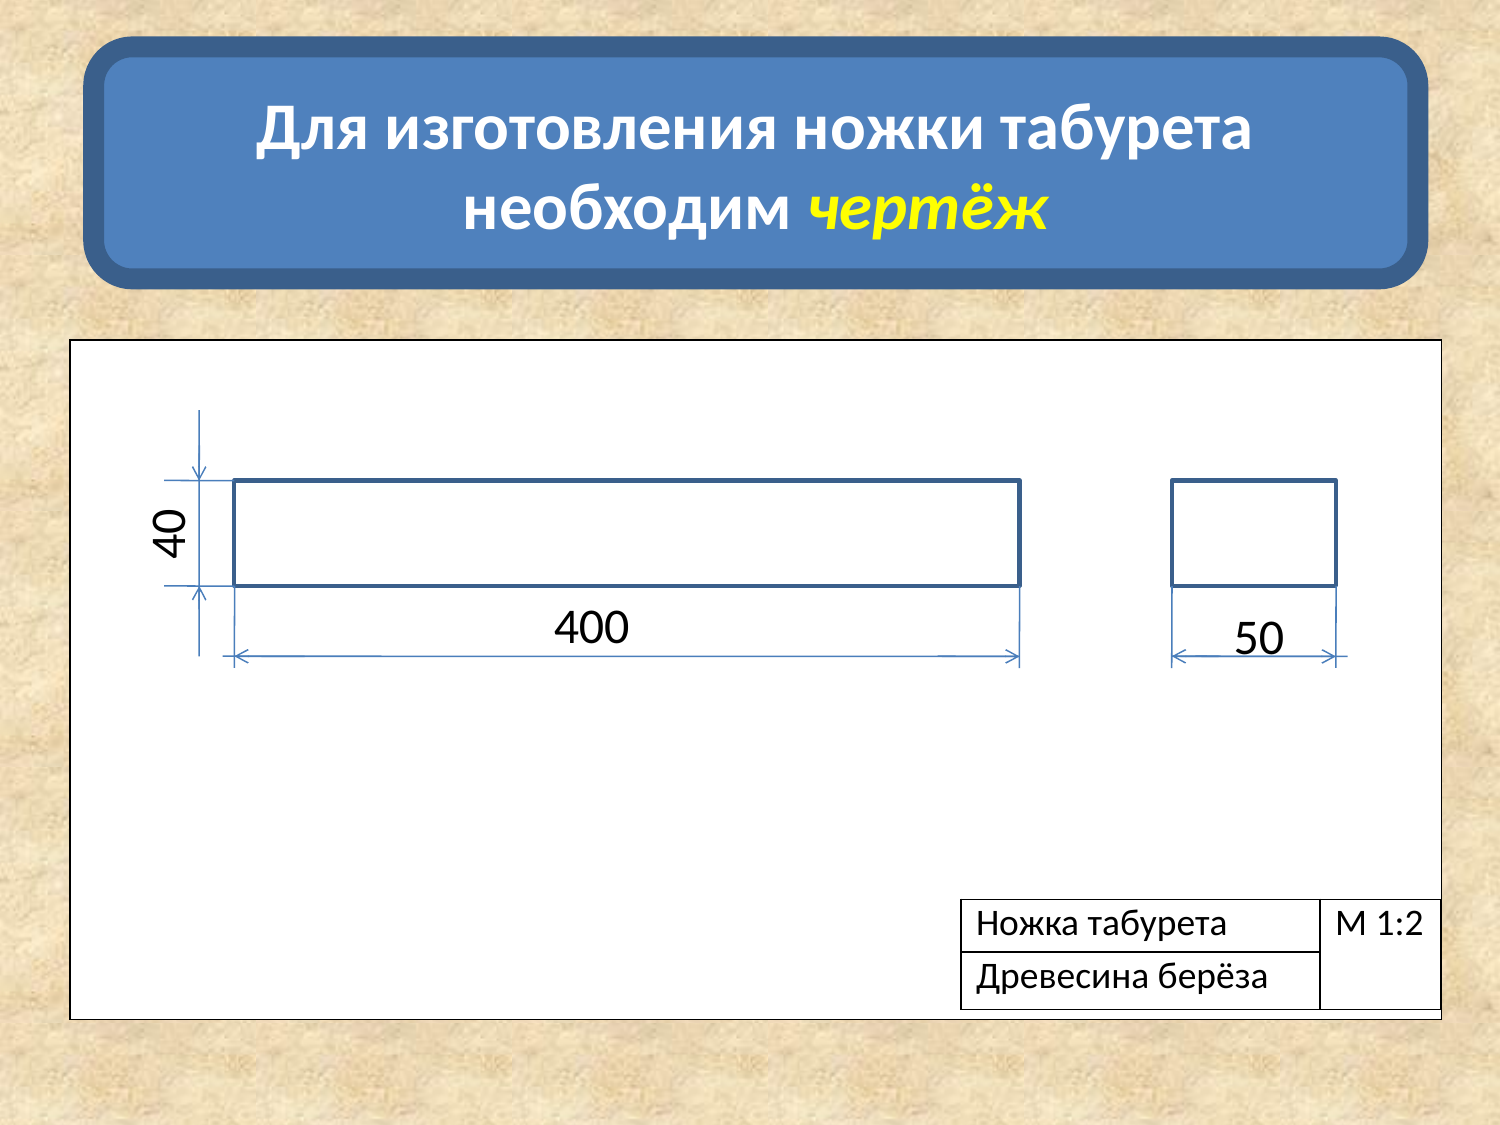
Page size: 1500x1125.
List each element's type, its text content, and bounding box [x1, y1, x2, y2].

picture [0, 0, 1500, 1125]
text_box Для изготовления ножки табурета необходим чертёж [91, 44, 1421, 282]
text_box 40 [127, 542, 203, 575]
text_box [1170, 478, 1338, 588]
text_box 50 [1218, 597, 1348, 655]
text_box 50 [1218, 663, 1348, 673]
table_header Ножка табурета [962, 900, 1319, 951]
text_box 400 [539, 585, 668, 654]
table_header [71, 341, 1441, 1019]
table_cell Древесина берёза [962, 953, 1319, 1009]
text_box 40 [127, 480, 203, 532]
table_header М 1:2 [1321, 900, 1440, 1009]
text_box [232, 478, 1022, 588]
